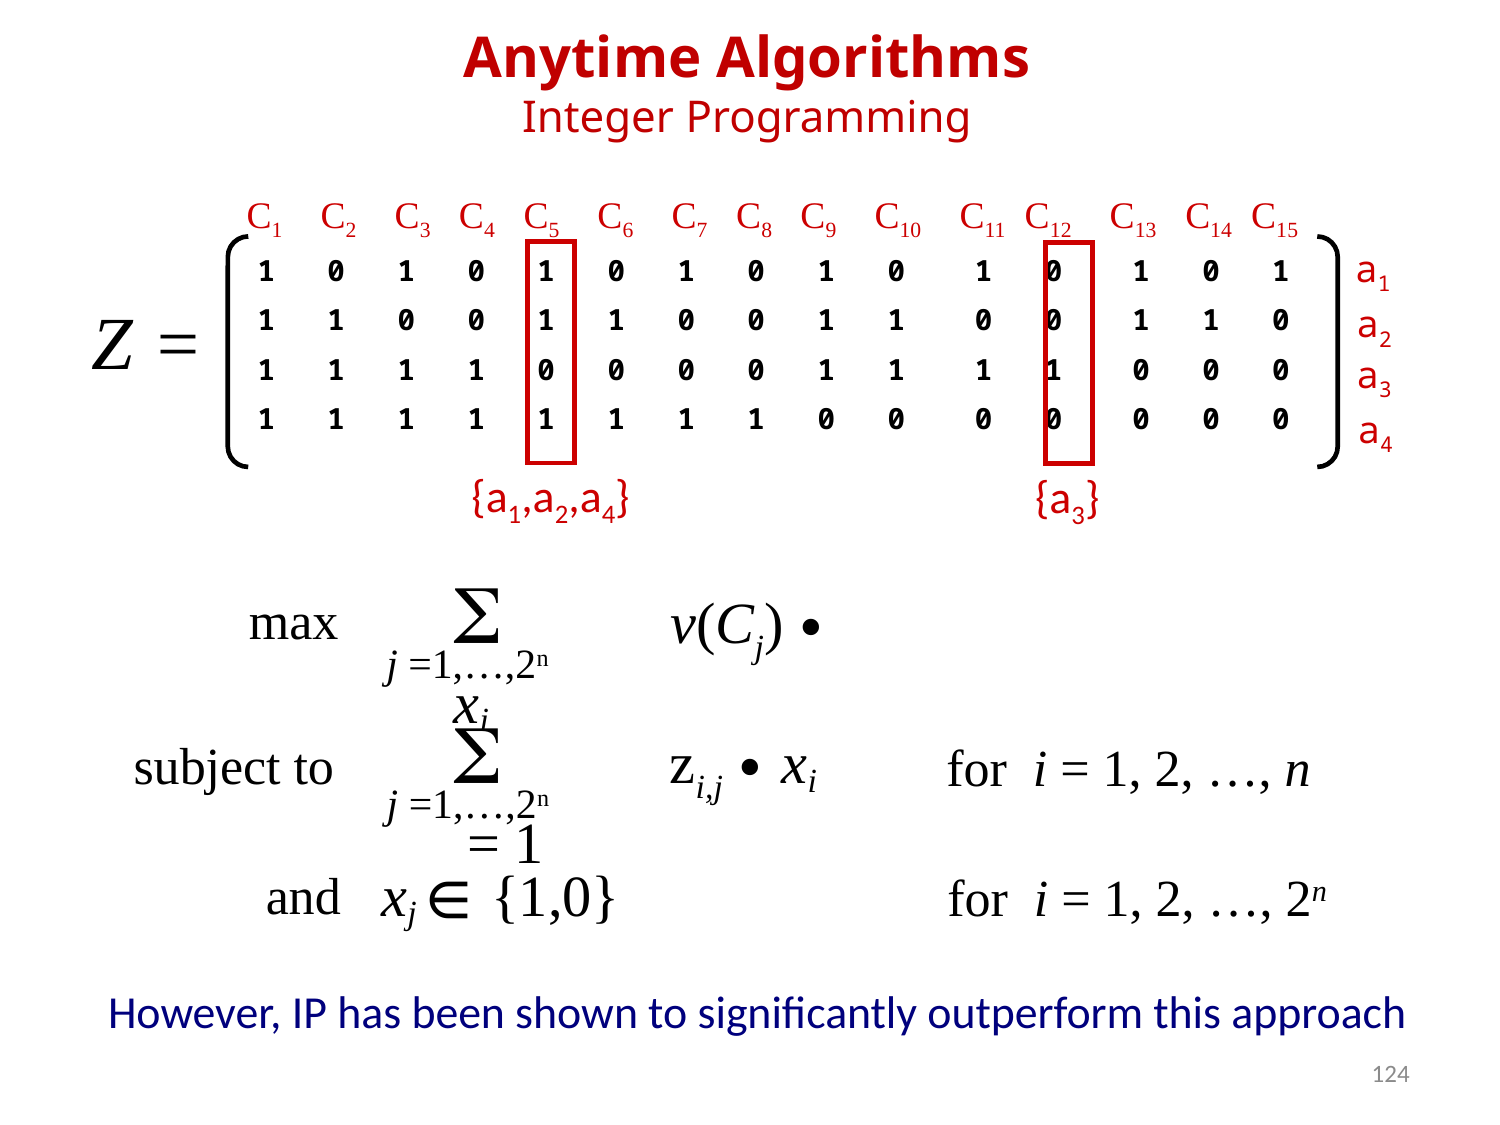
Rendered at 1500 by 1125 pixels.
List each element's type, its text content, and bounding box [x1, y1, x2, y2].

text_box a4 [1361, 414, 1403, 451]
text_box max [248, 587, 371, 651]
text_box subject to [133, 732, 409, 796]
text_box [1020, 241, 1112, 531]
slide_number 124 [1074, 1042, 1425, 1103]
text_box However, IP has been shown to significantly outperform this approach [93, 974, 1435, 1045]
text_box a1 [1361, 253, 1400, 290]
text_box and [265, 862, 375, 925]
text_box j =1,…,2n [386, 777, 560, 828]
text_box C1 C2 C3 C4 C5 C6 C7 C8 C9 C10 C11 C12 C13 C14 C15 [231, 183, 1388, 250]
text_box Anytime Algorithms Integer Programming [93, 14, 1401, 149]
text_box xj ∈ {1,0} [367, 850, 655, 939]
text_box a3 [1361, 359, 1401, 396]
text_box a2 [1361, 309, 1402, 345]
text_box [76, 236, 1356, 468]
text_box S v(Cj) ∙ xi [439, 553, 842, 693]
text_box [456, 475, 661, 531]
text_box for i = 1, 2, …, 2n [932, 857, 1397, 935]
text_box S zi,j ∙ xi = 1 [438, 693, 846, 883]
text_box j =1,…,2n [386, 637, 560, 688]
text_box for i = 1, 2, …, n [931, 726, 1377, 805]
